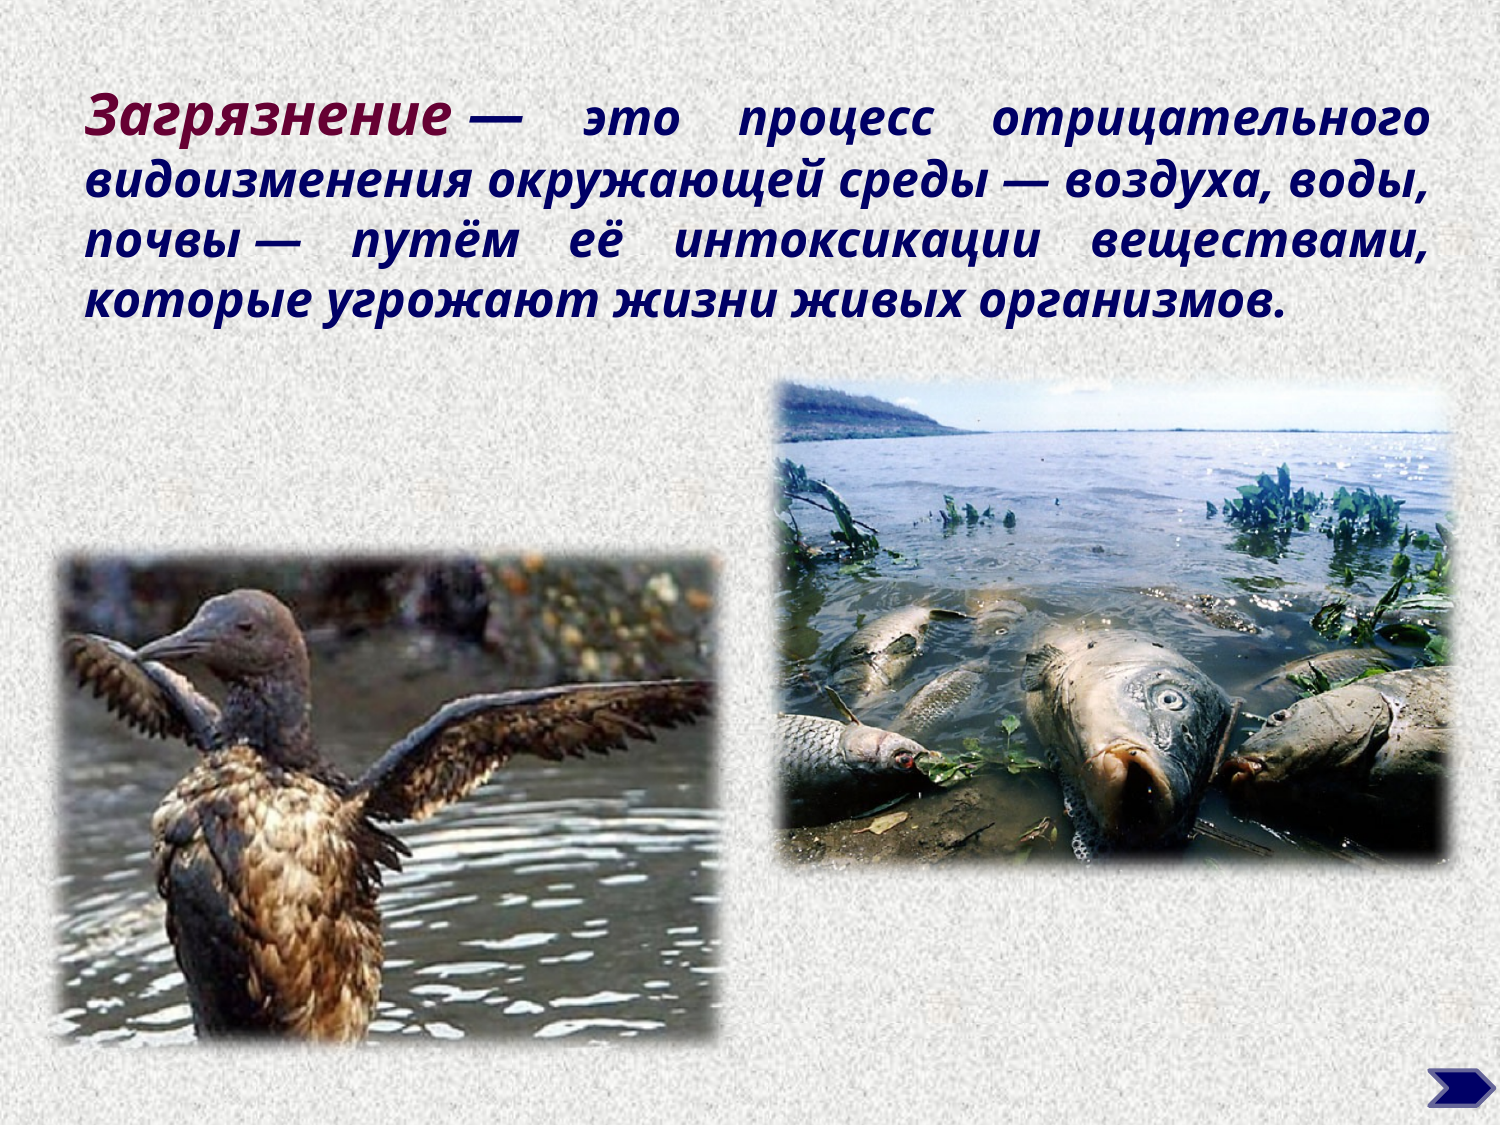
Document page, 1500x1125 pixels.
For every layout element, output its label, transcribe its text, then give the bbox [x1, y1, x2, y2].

picture [0, 0, 1500, 1125]
text_box Загрязнение — это процесс отрицательного видоизменения окружающей среды — воздуха, воды, почвы — путём её интоксикации веществами, которые угрожают жизни живых организмов. [39, 76, 1449, 328]
text_box [1427, 1068, 1497, 1108]
